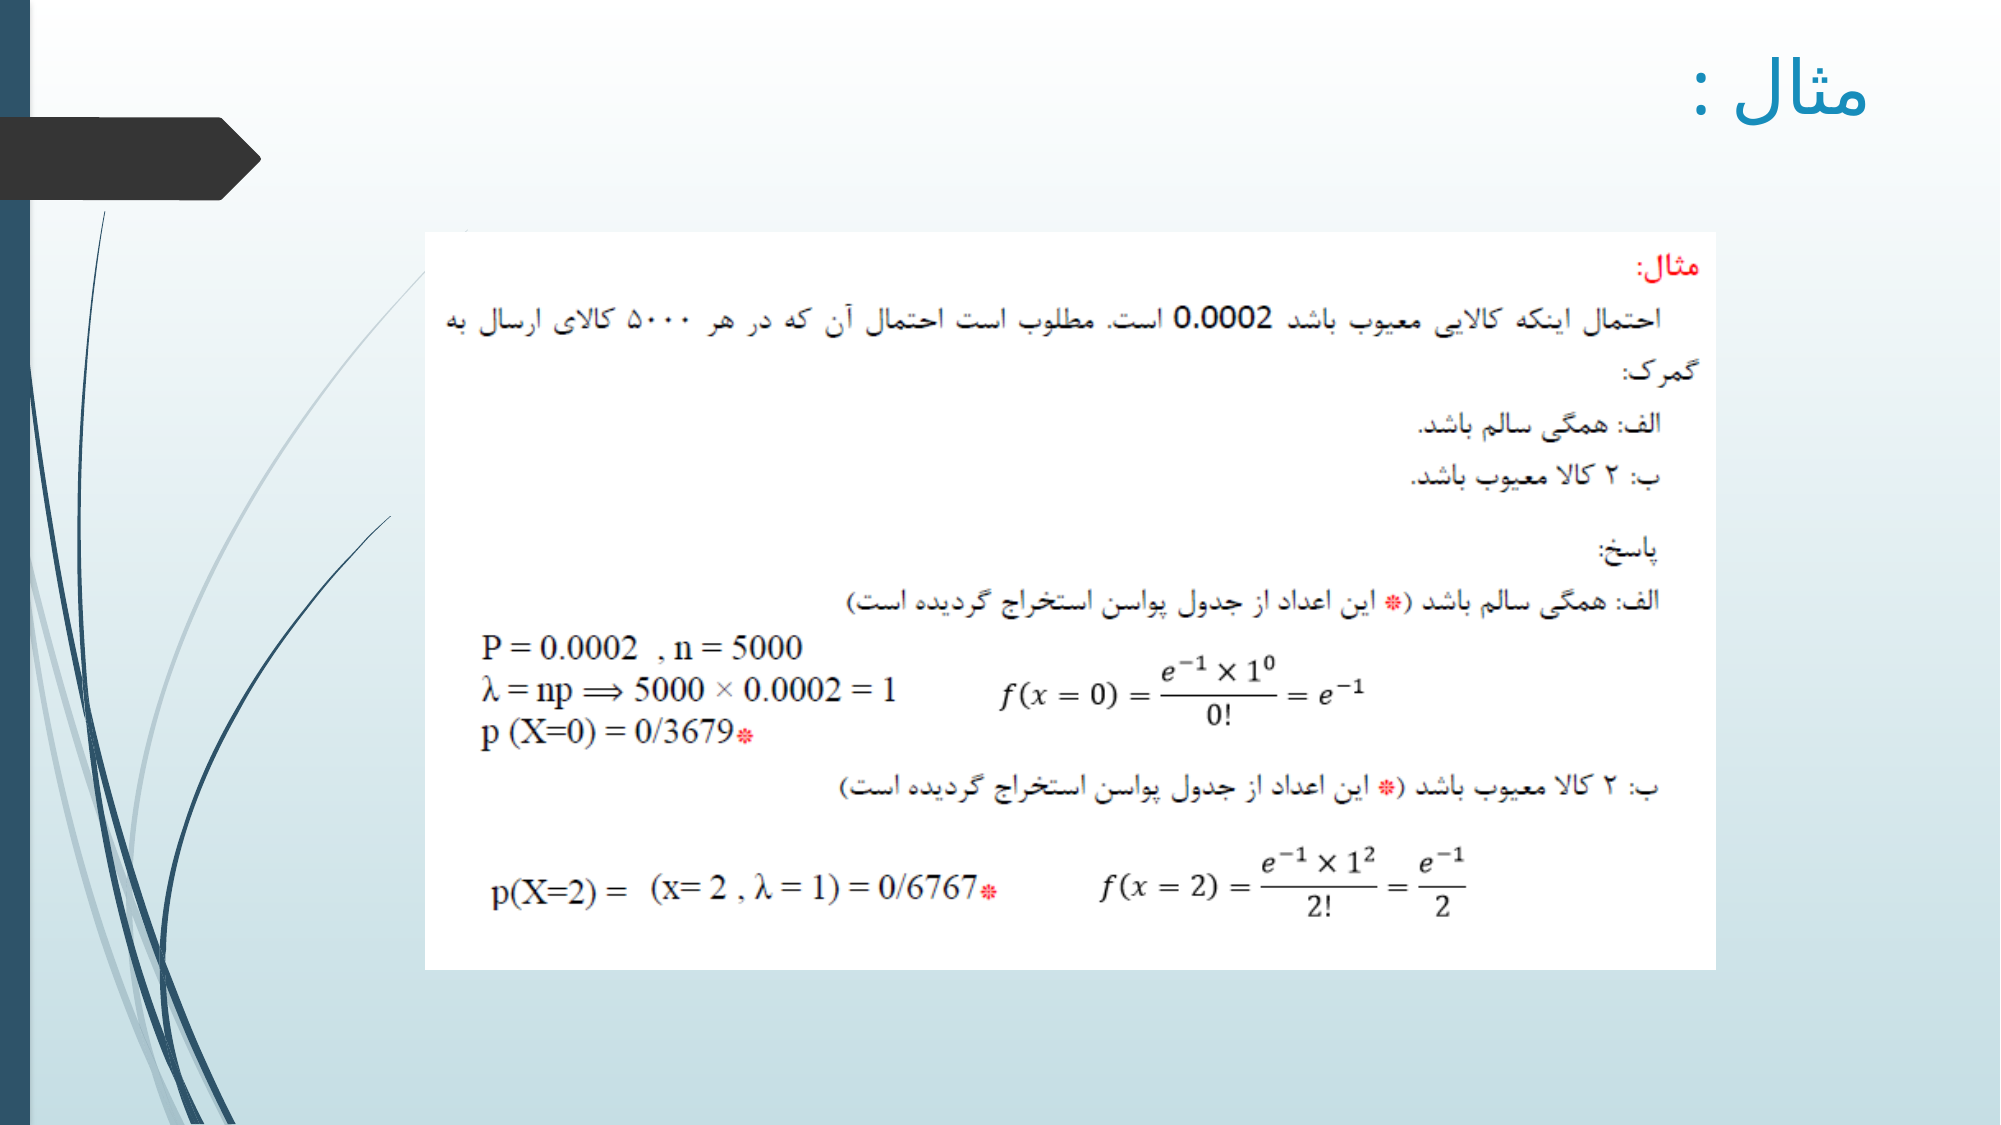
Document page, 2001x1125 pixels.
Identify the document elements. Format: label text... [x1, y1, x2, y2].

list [425, 232, 1716, 971]
title مثال : [425, 31, 1888, 148]
